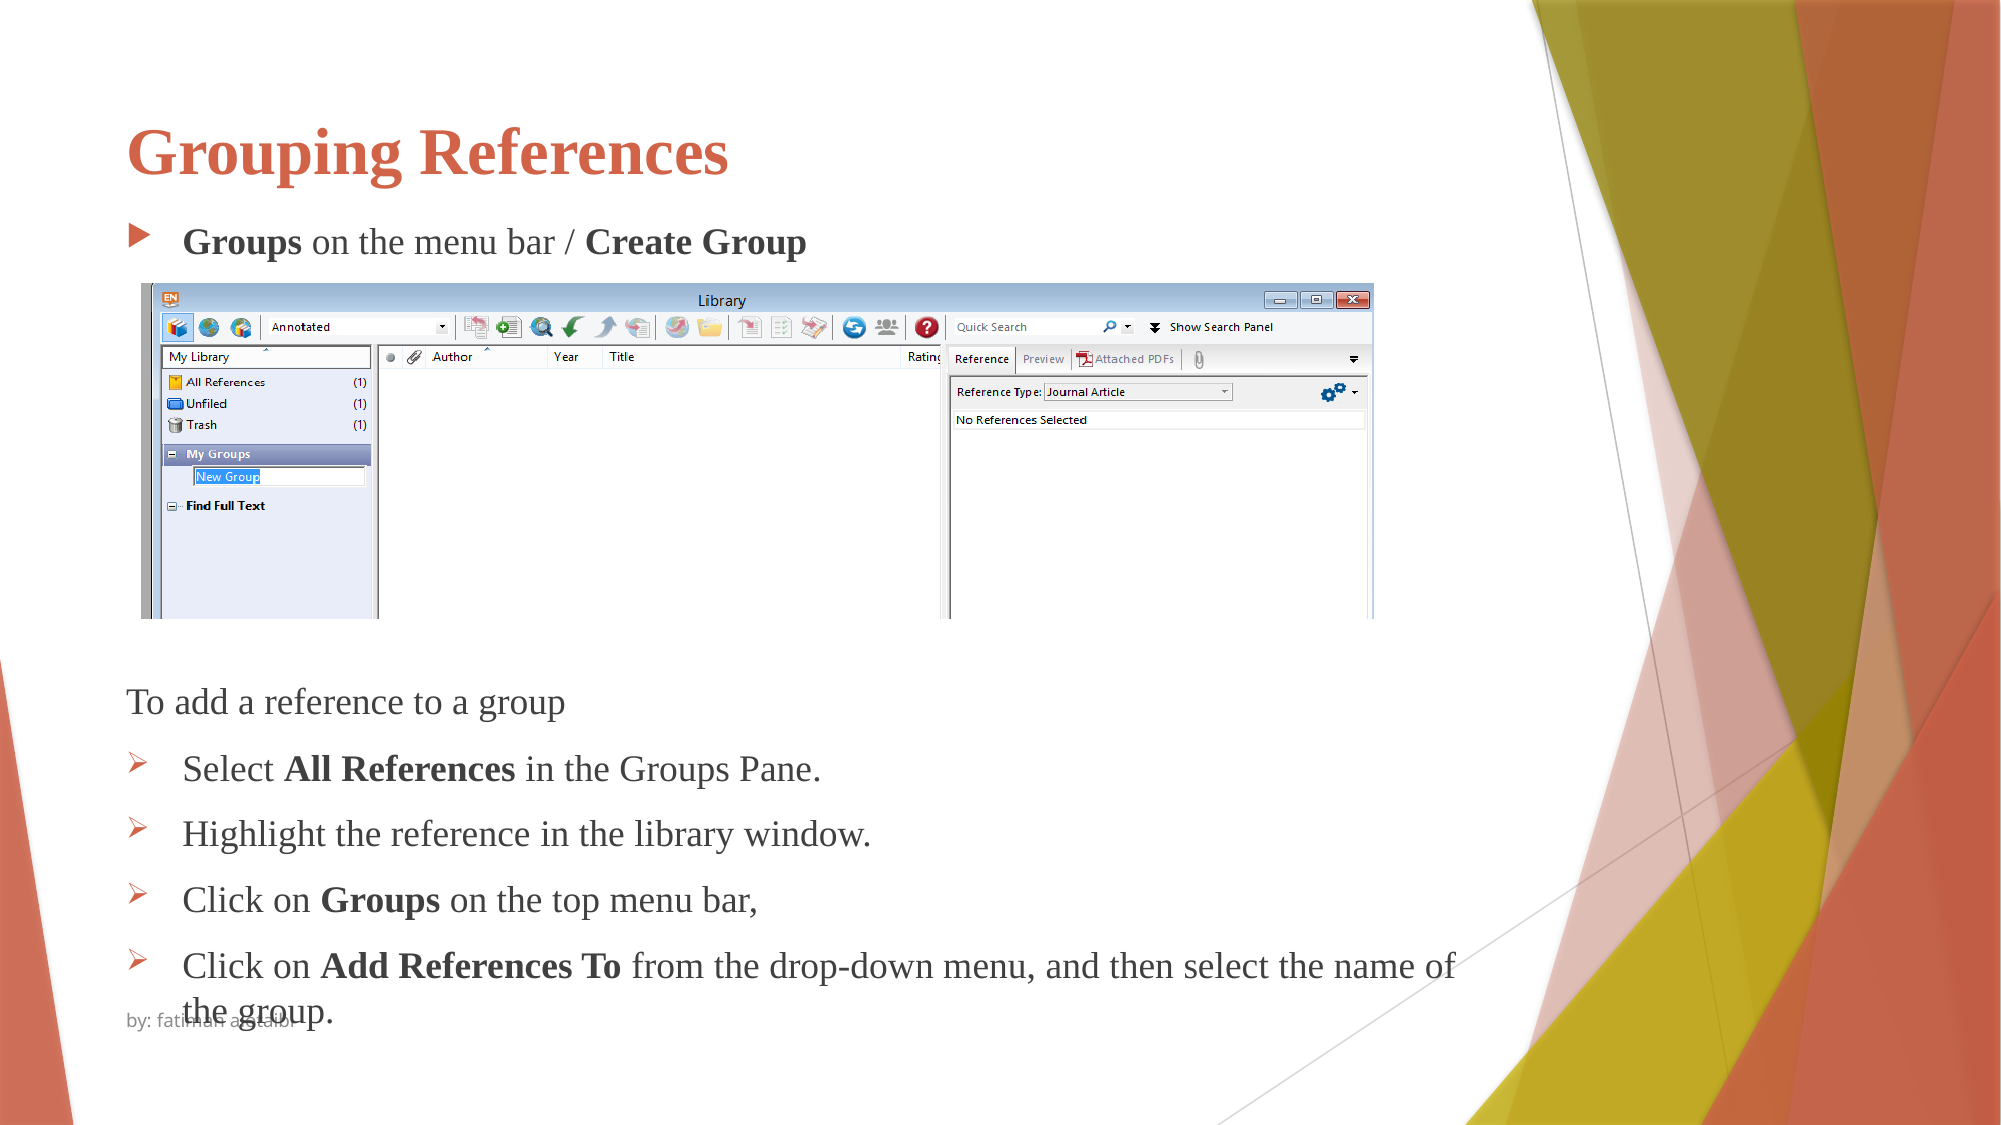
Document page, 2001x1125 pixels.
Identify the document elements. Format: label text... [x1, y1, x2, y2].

list Groups on the menu bar / Create Group To add a reference to a group Select All References in the Groups Pane. Highlight the reference in the library window. Click on Groups on the top menu bar, Click on Add References To from the drop-down menu, and then select the name of the group. [111, 209, 1522, 1125]
title Grouping References [111, 99, 1522, 209]
footer by: fatimah alotaibi [111, 991, 1145, 1051]
picture [141, 282, 1374, 620]
